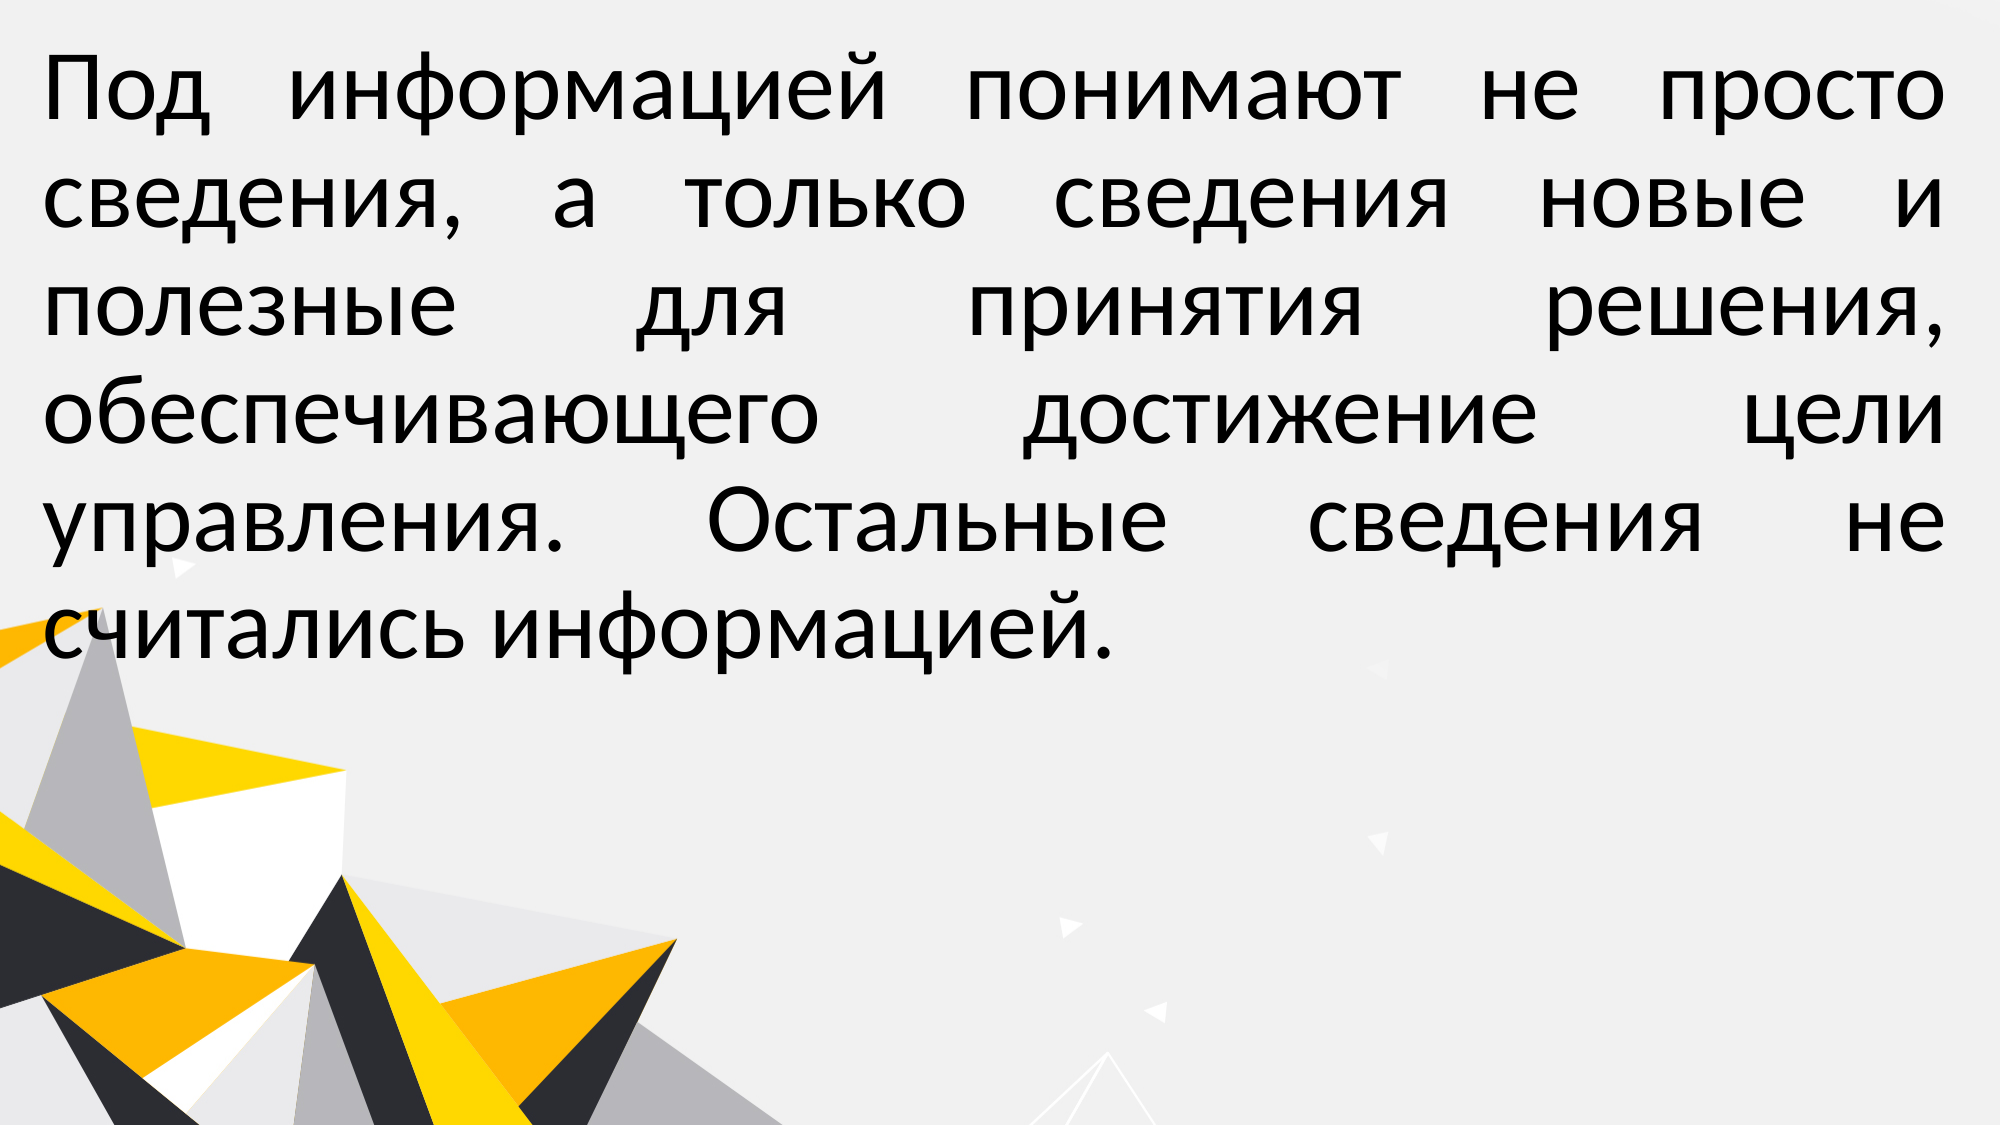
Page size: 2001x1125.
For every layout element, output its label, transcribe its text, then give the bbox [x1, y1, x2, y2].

list Под информацией понимают не просто сведения, а только сведения новые и полезные для принятия решения, обеспечивающего достижение цели управления. Остальные сведения не считались информацией. [27, 25, 1965, 1034]
picture [0, 0, 2000, 1125]
